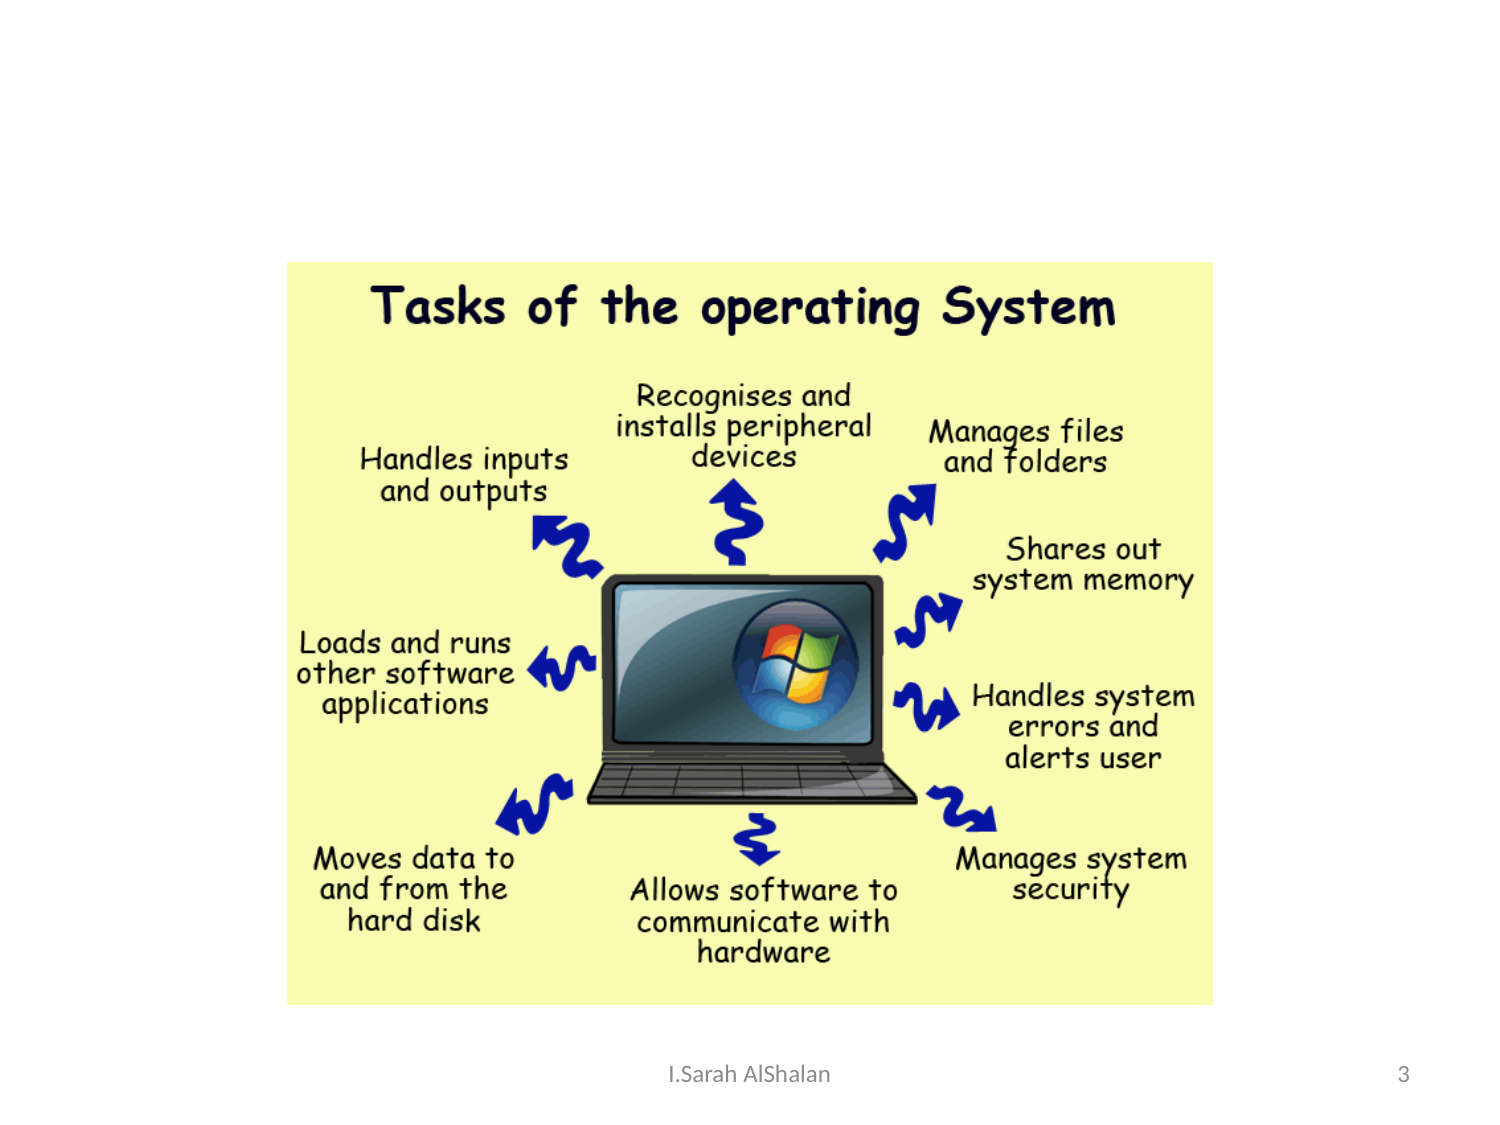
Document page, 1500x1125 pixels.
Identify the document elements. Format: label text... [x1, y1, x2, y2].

slide_number 3 [1074, 1042, 1425, 1103]
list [287, 262, 1213, 1006]
footer I.Sarah AlShalan [512, 1042, 988, 1103]
